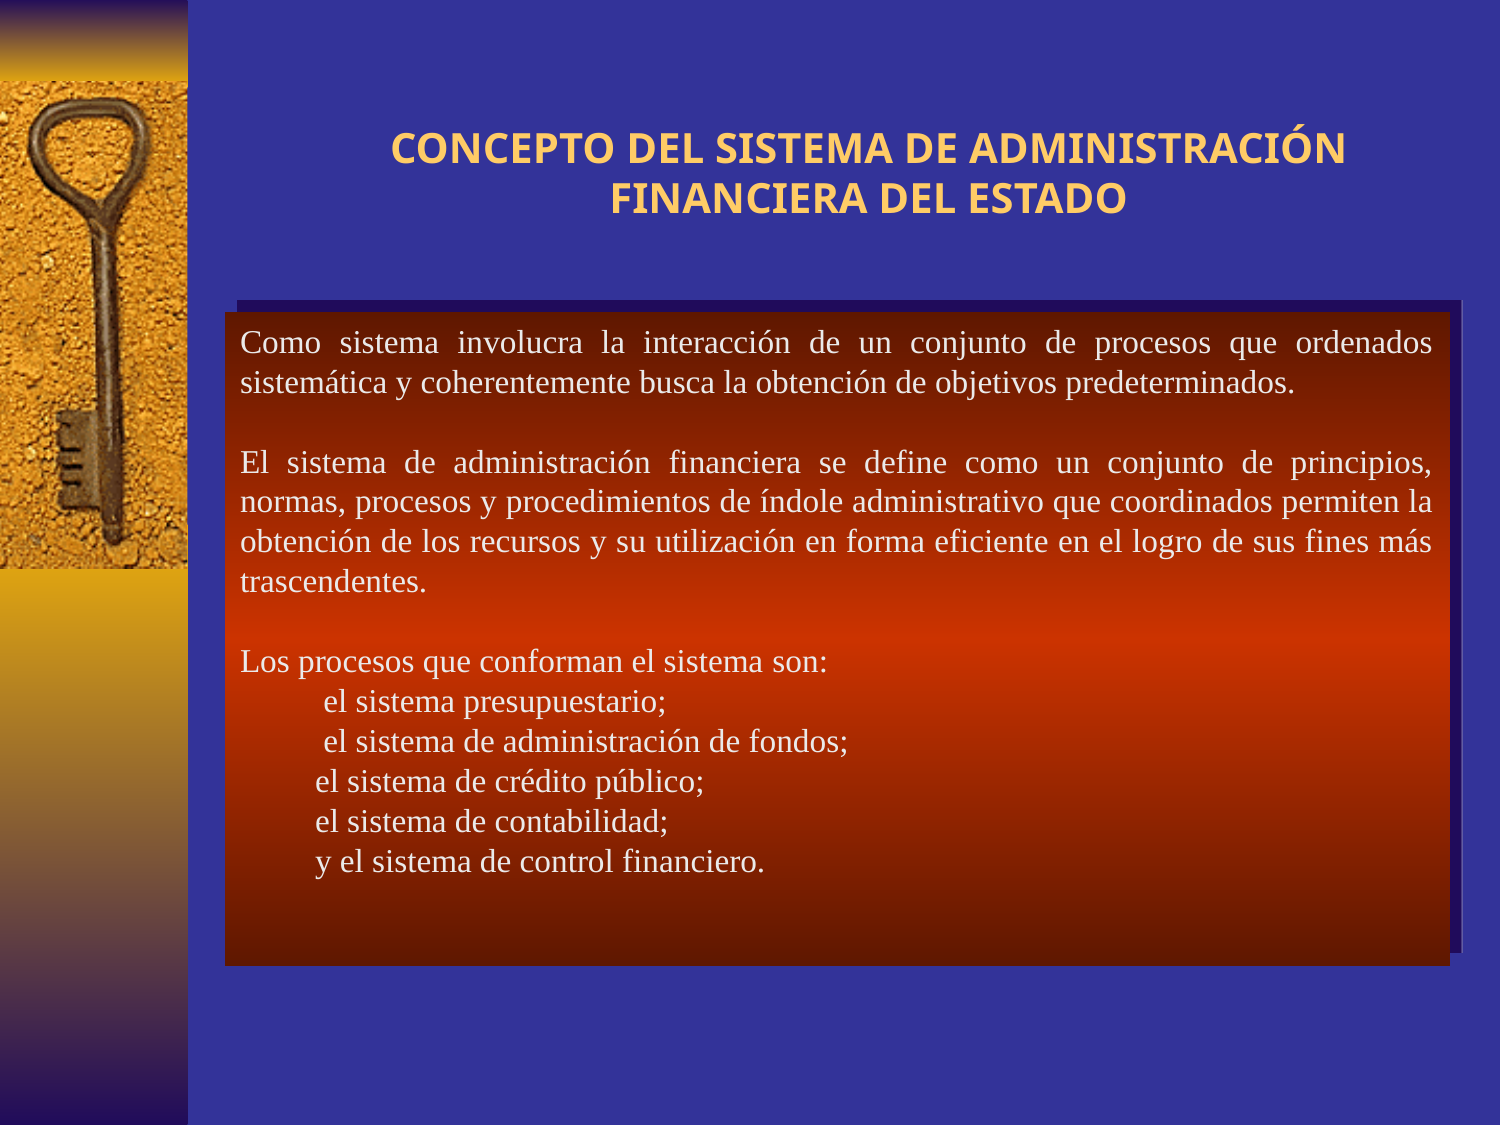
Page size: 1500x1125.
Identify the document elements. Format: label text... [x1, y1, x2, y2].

list Como sistema involucra la interacción de un conjunto de procesos que ordenados sistemática y coherentemente busca la obtención de objetivos predeterminados. El sistema de administración financiera se define como un conjunto de principios, normas, procesos y procedimientos de índole administrativo que coordinados permiten la obtención de los recursos y su utilización en forma eficiente en el logro de sus fines más trascendentes. Los procesos que conforman el sistema son: el sistema presupuestario; el sistema de administración de fondos; el sistema de crédito público; el sistema de contabilidad; y el sistema de control financiero. [224, 311, 1451, 966]
picture [0, 81, 188, 569]
title CONCEPTO DEL SISTEMA DE ADMINISTRACIÓN FINANCIERA DEL ESTADO [336, 77, 1401, 267]
